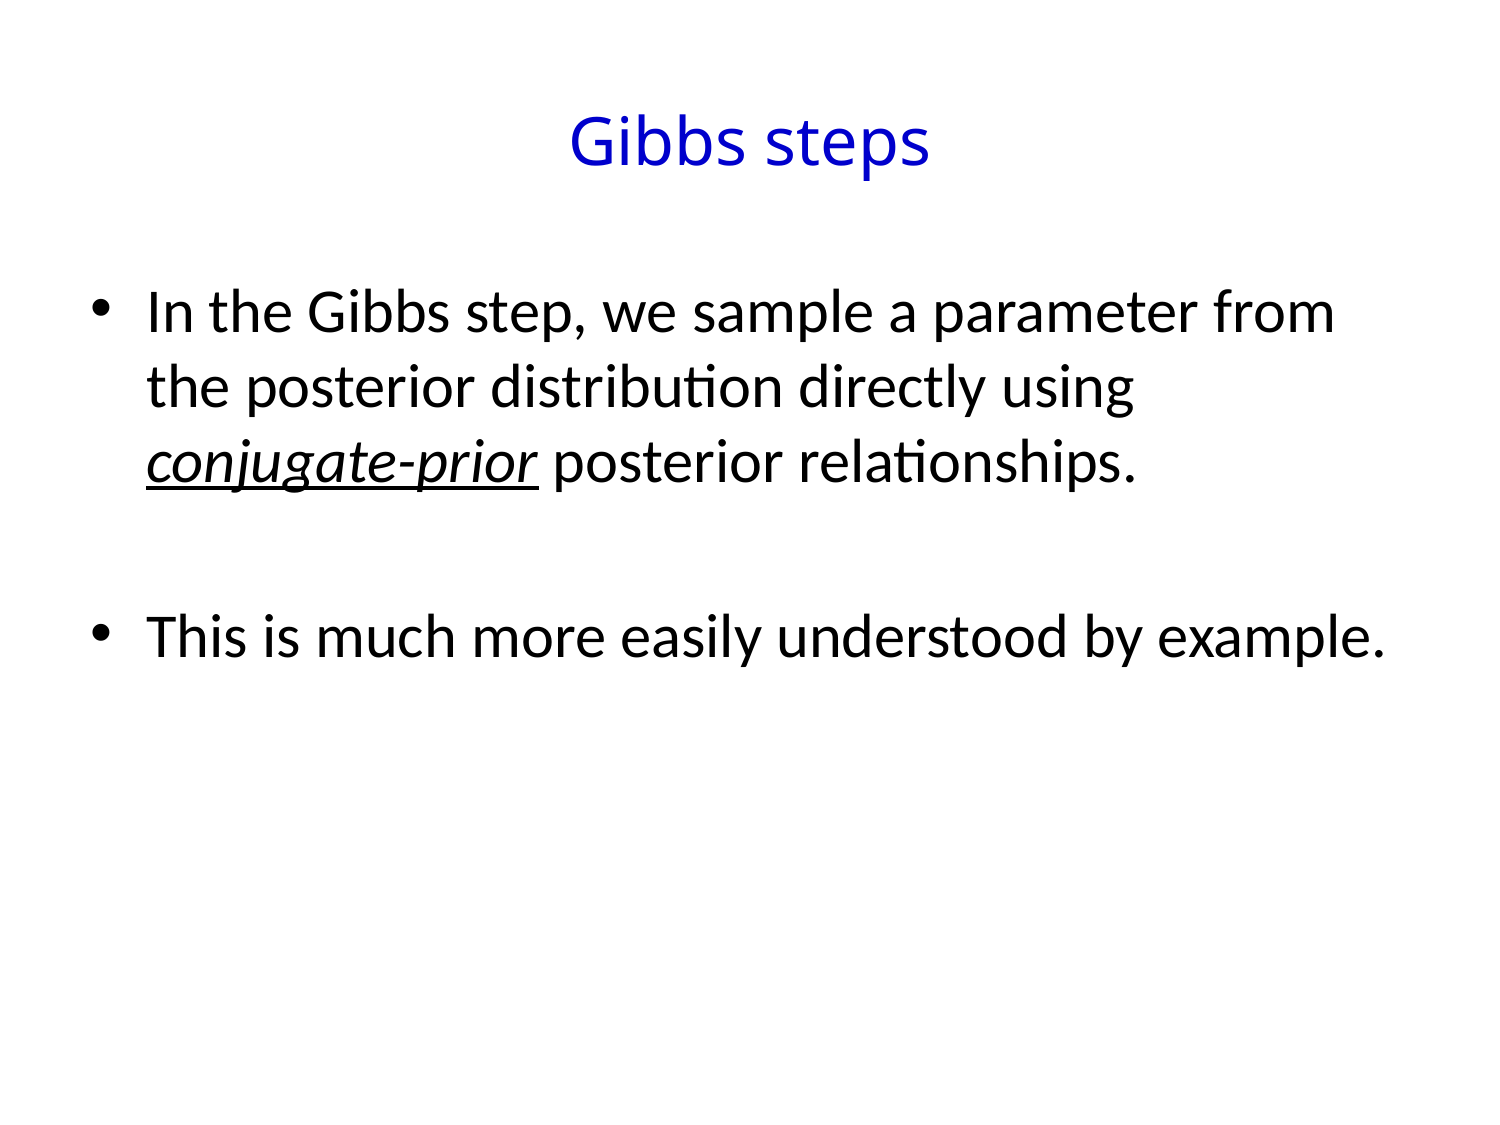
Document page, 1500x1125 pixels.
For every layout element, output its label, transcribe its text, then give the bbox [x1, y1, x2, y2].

list In the Gibbs step, we sample a parameter from the posterior distribution directly using conjugate-prior posterior relationships. This is much more easily understood by example. [75, 262, 1425, 1005]
title Gibbs steps [75, 45, 1425, 233]
